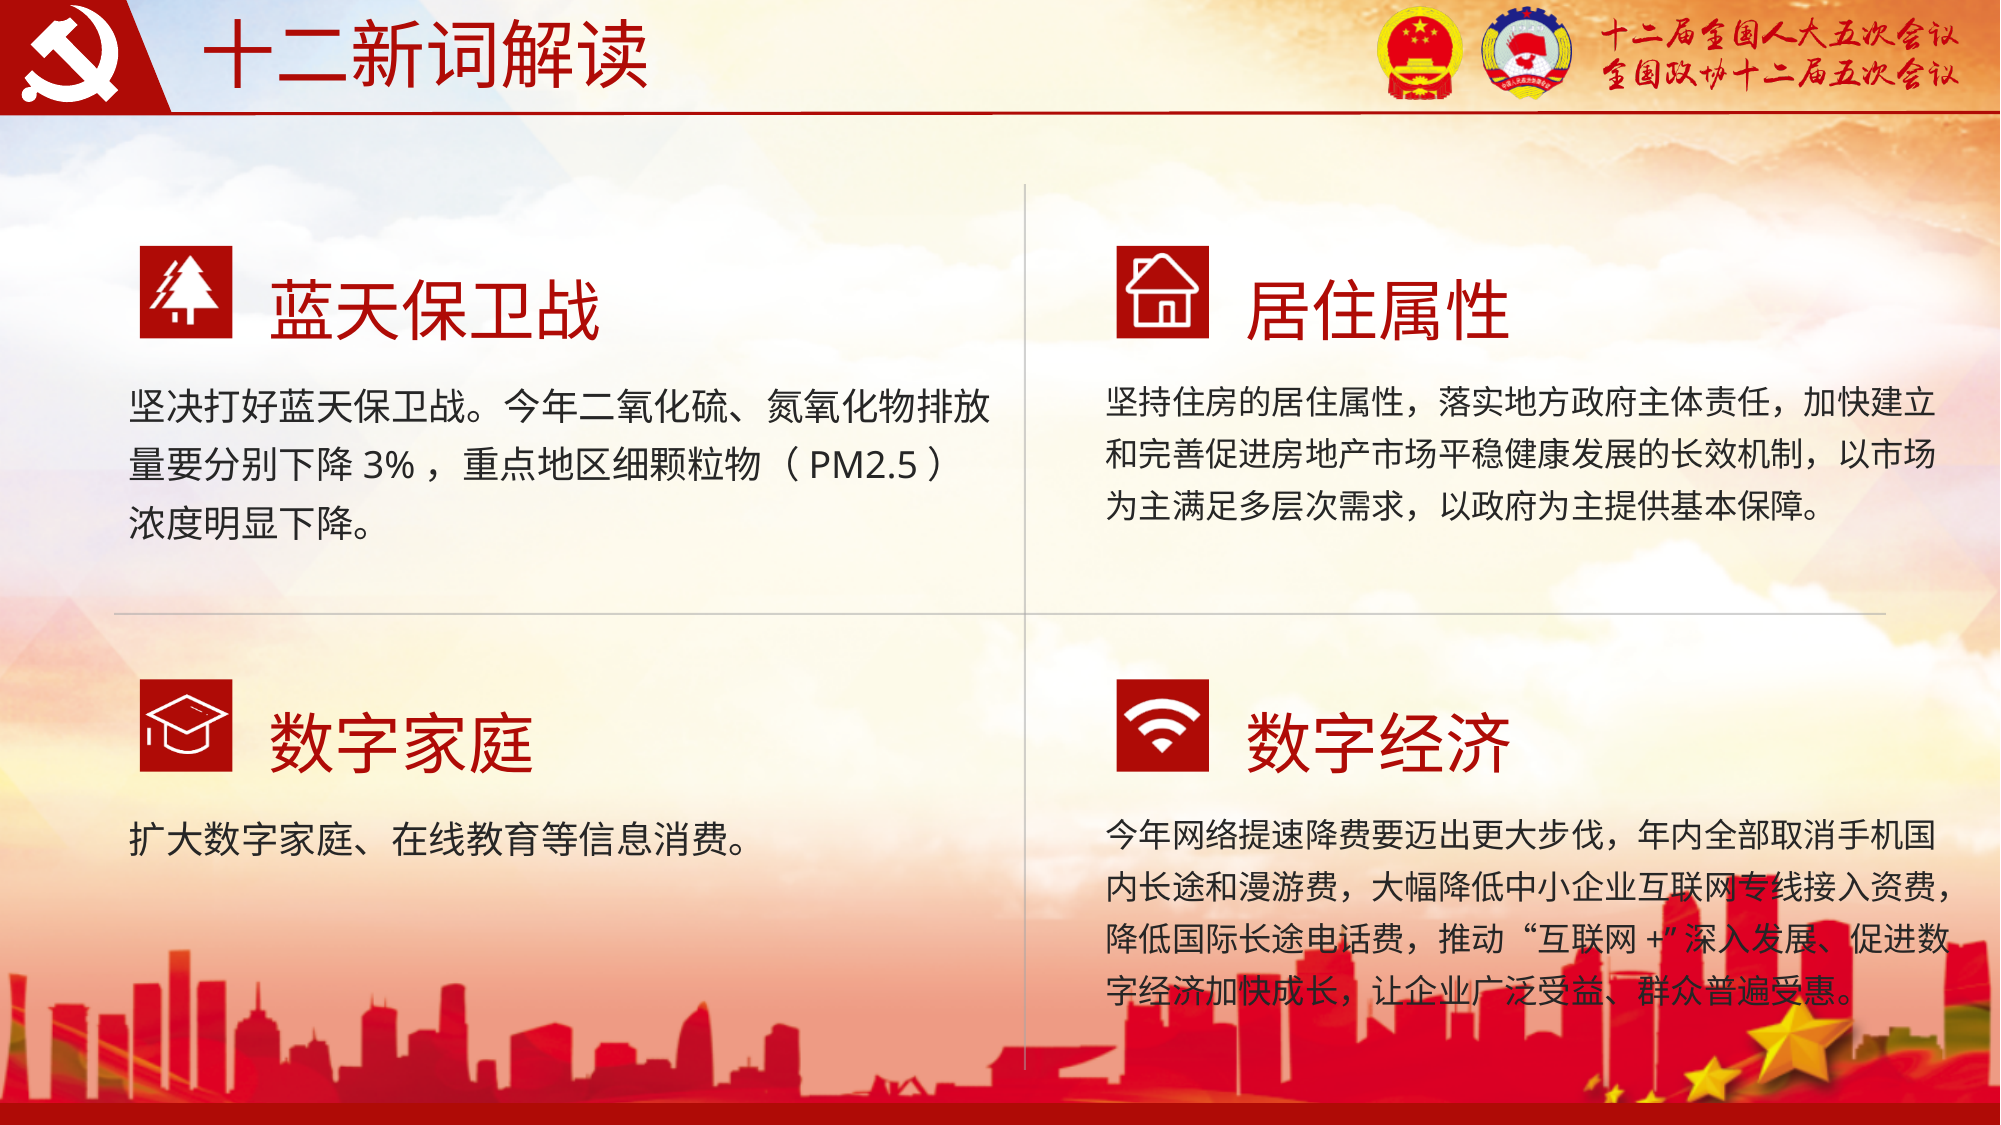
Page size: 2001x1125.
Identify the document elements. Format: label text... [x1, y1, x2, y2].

text_box 扩大数字家庭、在线教育等信息消费。 [114, 795, 1007, 869]
picture [173, 0, 2000, 112]
text_box 数字家庭 [253, 654, 627, 790]
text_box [139, 245, 233, 339]
text_box 坚持住房的居住属性，落实地方政府主体责任，加快建立和完善促进房地产市场平稳健康发展的长效机制，以市场为主满足多层次需求，以政府为主提供基本保障。 [1090, 361, 1983, 533]
text_box 居住属性 [1230, 221, 1603, 356]
text_box 数字经济 [1230, 654, 1603, 790]
text_box 蓝天保卫战 [253, 221, 627, 356]
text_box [139, 679, 233, 772]
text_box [1116, 245, 1210, 339]
text_box [0, 1102, 2000, 1125]
text_box 今年网络提速降费要迈出更大步伐，年内全部取消手机国内长途和漫游费，大幅降低中小企业互联网专线接入资费，降低国际长途电话费，推动“互联网+”深入发展、促进数字经济加快成长，让企业广泛受益、群众普遍受惠。 [1090, 795, 1983, 1018]
text_box 坚决打好蓝天保卫战。今年二氧化硫、氮氧化物排放量要分别下降3%，重点地区细颗粒物（PM2.5）浓度明显下降。 [114, 361, 1007, 552]
text_box 十二新词解读 [186, 0, 841, 105]
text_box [1116, 679, 1210, 772]
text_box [0, 0, 173, 114]
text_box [1377, 5, 1995, 100]
picture [0, 115, 2000, 1102]
